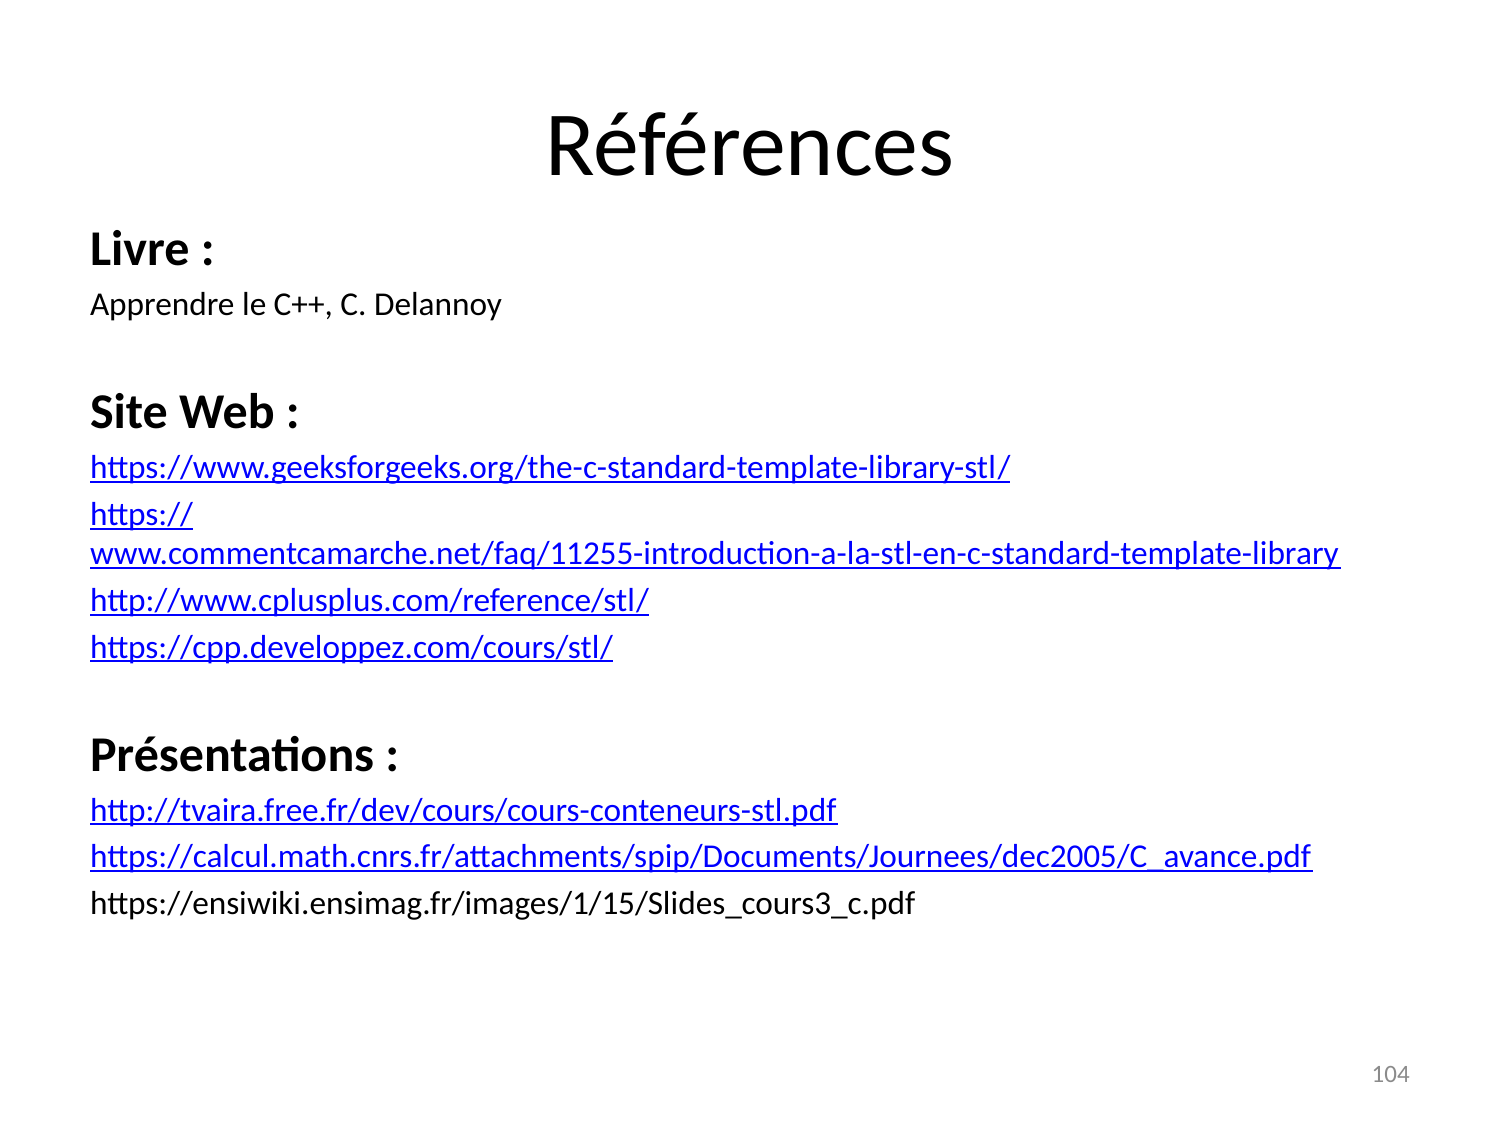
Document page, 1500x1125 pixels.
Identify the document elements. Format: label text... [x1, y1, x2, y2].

slide_number 104 [1074, 1042, 1425, 1103]
title Références [75, 45, 1425, 208]
list Livre : Apprendre le C++, C. Delannoy Site Web : https://www.geeksforgeeks.org/the-c-standard-template-library-stl/ https://www.commentcamarche.net/faq/11255-introduction-a-la-stl-en-c-standard-template-library http://www.cplusplus.com/reference/stl/ https://cpp.developpez.com/cours/stl/ Présentations : http://tvaira.free.fr/dev/cours/cours-conteneurs-stl.pdf https://calcul.math.cnrs.fr/attachments/spip/Documents/Journees/dec2005/C_avance.pdf https://ensiwiki.ensimag.fr/images/1/15/Slides_cours3_c.pdf [75, 208, 1425, 1005]
